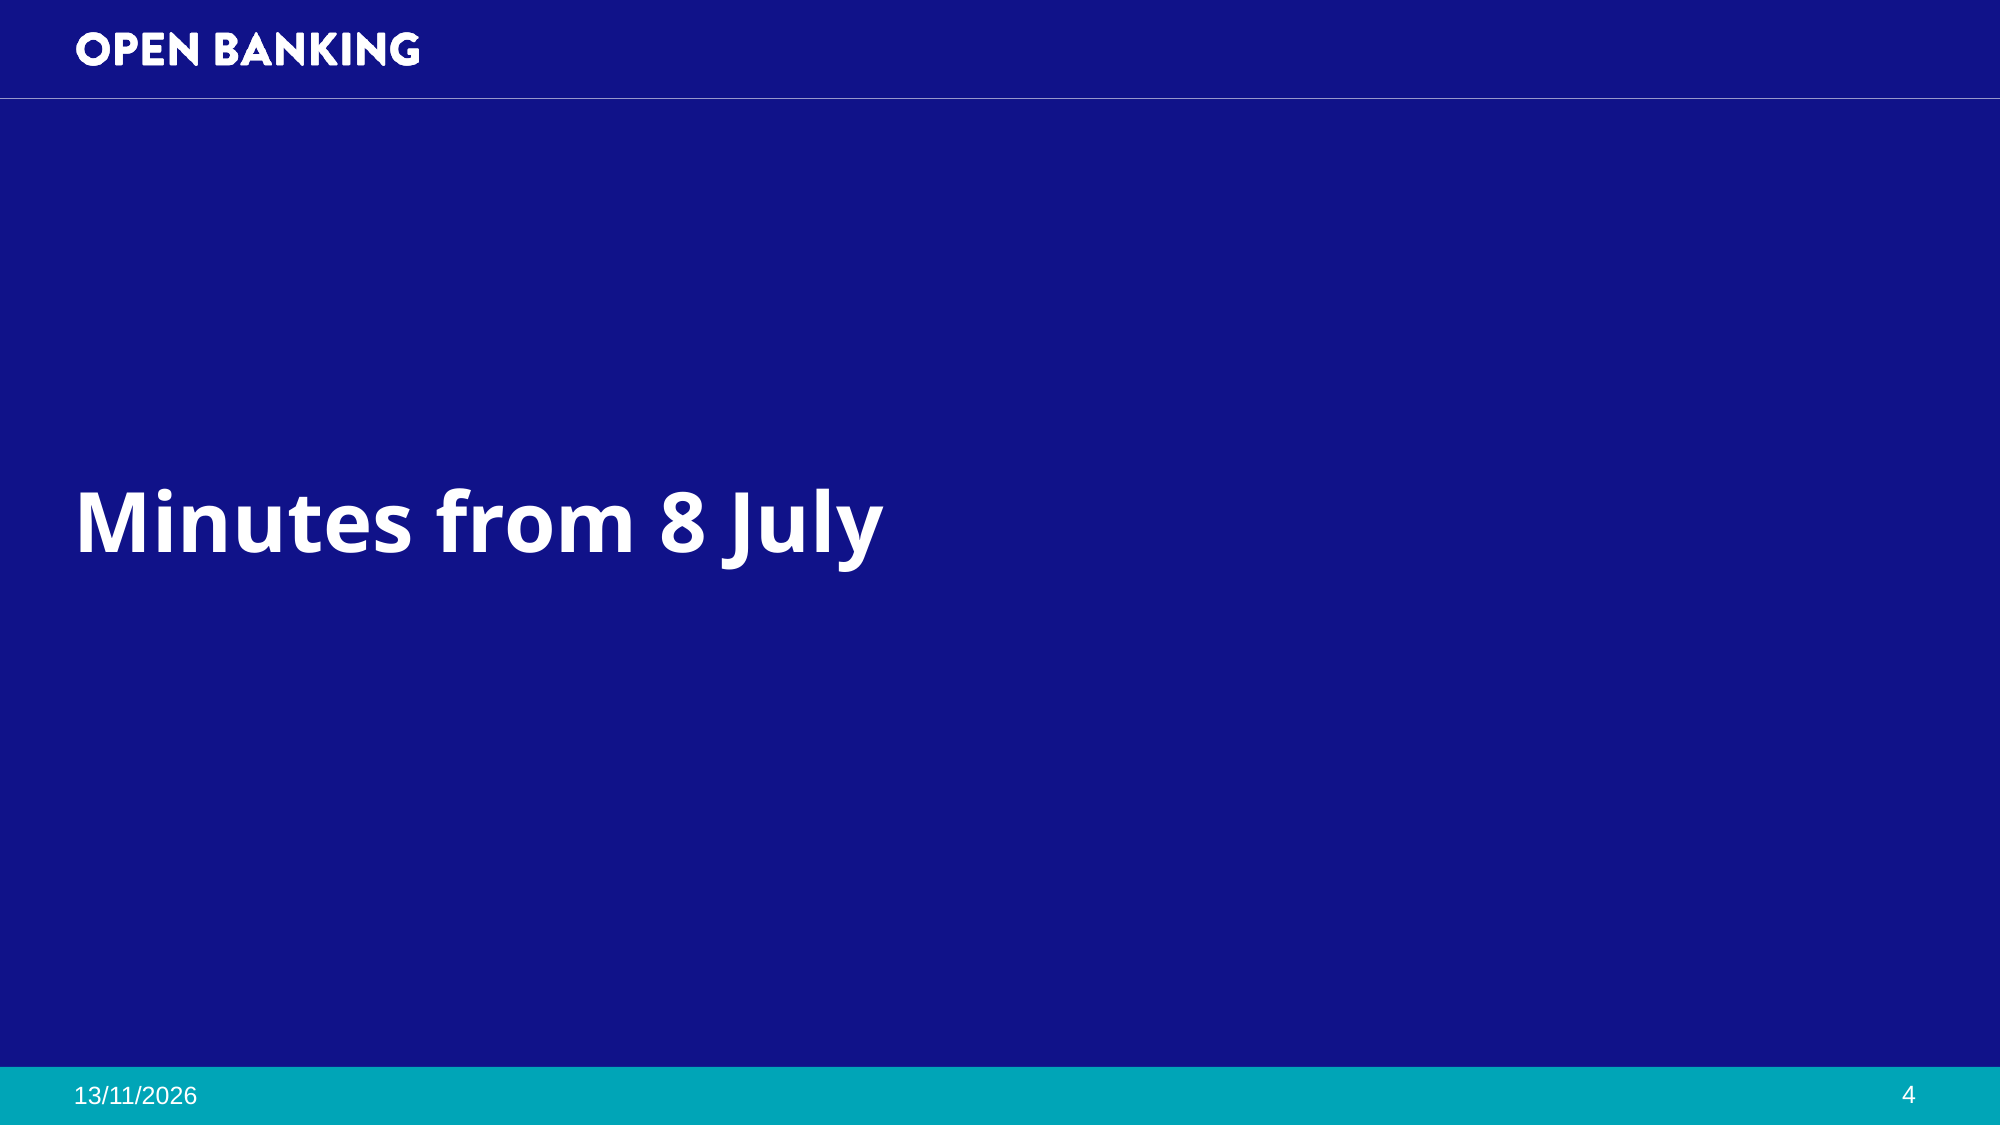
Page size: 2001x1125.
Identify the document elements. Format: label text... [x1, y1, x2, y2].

picture [43, 0, 452, 99]
slide_number 4 [1412, 1064, 1932, 1124]
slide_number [59, 1065, 509, 1125]
title Minutes from 8 July [59, 105, 1750, 576]
footer [662, 1064, 1338, 1124]
